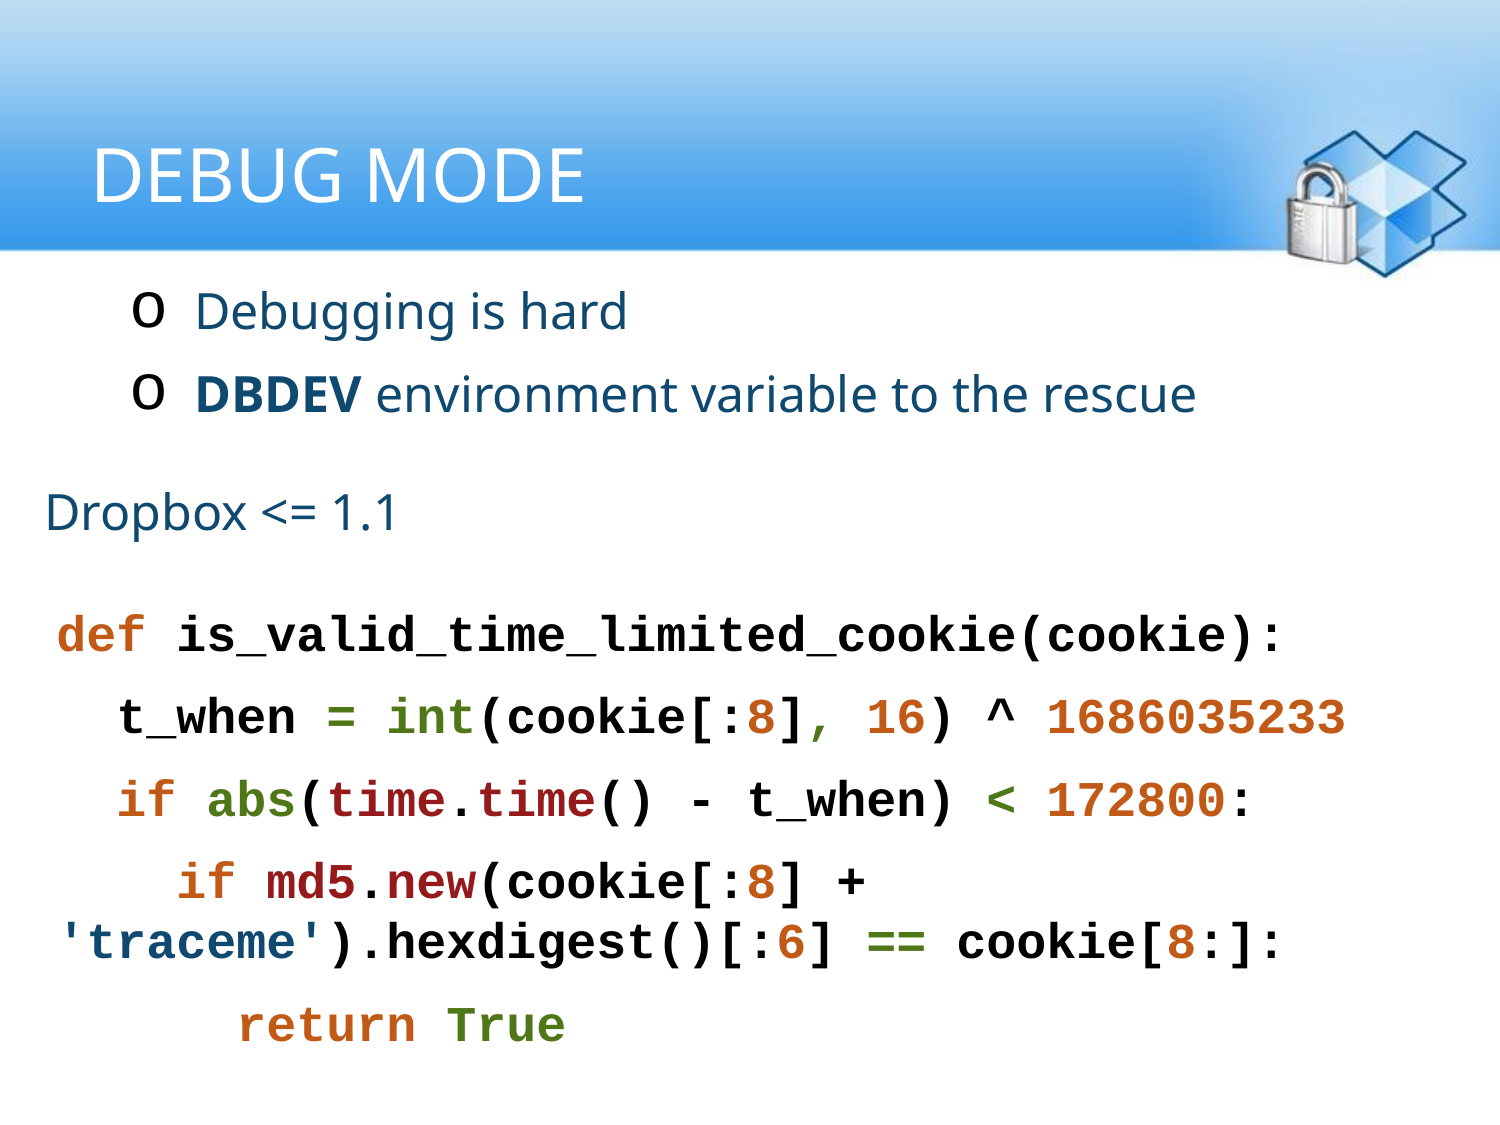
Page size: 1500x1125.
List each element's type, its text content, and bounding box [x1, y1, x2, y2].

list Debugging is hard DBDEV environment variable to the rescue Dropbox <= 1.1 [29, 264, 1471, 1106]
picture [0, 0, 1500, 1125]
list def is_valid_time_limited_cookie(cookie): t_when = int(cookie[:8], 16) ^ 1686035233 if abs(time.time() - t_when) < 172800: if md5.new(cookie[:8] + 'traceme').hexdigest()[:6] == cookie[8:]: return True [41, 586, 1483, 1078]
title Debug mode [75, 45, 1425, 233]
